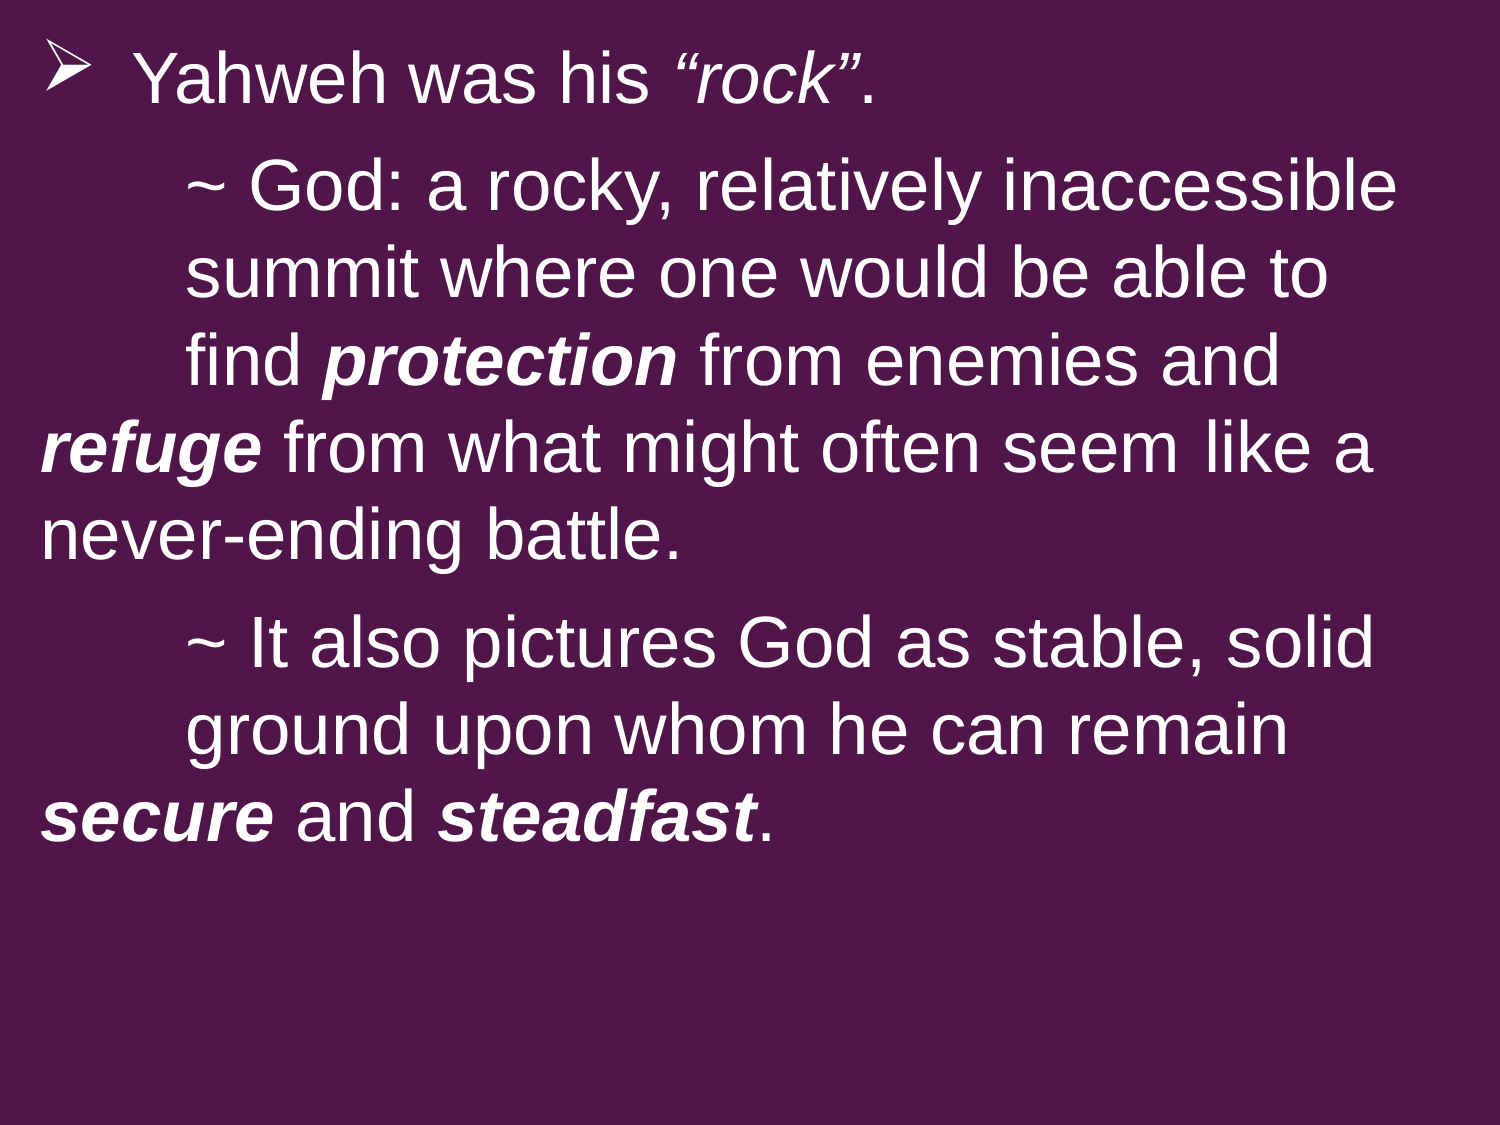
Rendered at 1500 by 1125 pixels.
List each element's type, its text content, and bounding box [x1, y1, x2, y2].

subtitle Yahweh was his “rock”. ~ God: a rocky, relatively inaccessible summit where one would be able to find protection from enemies and refuge from what might often seem like a never-ending battle. ~ It also pictures God as stable, solid ground upon whom he can remain secure and steadfast. [25, 23, 1473, 1112]
